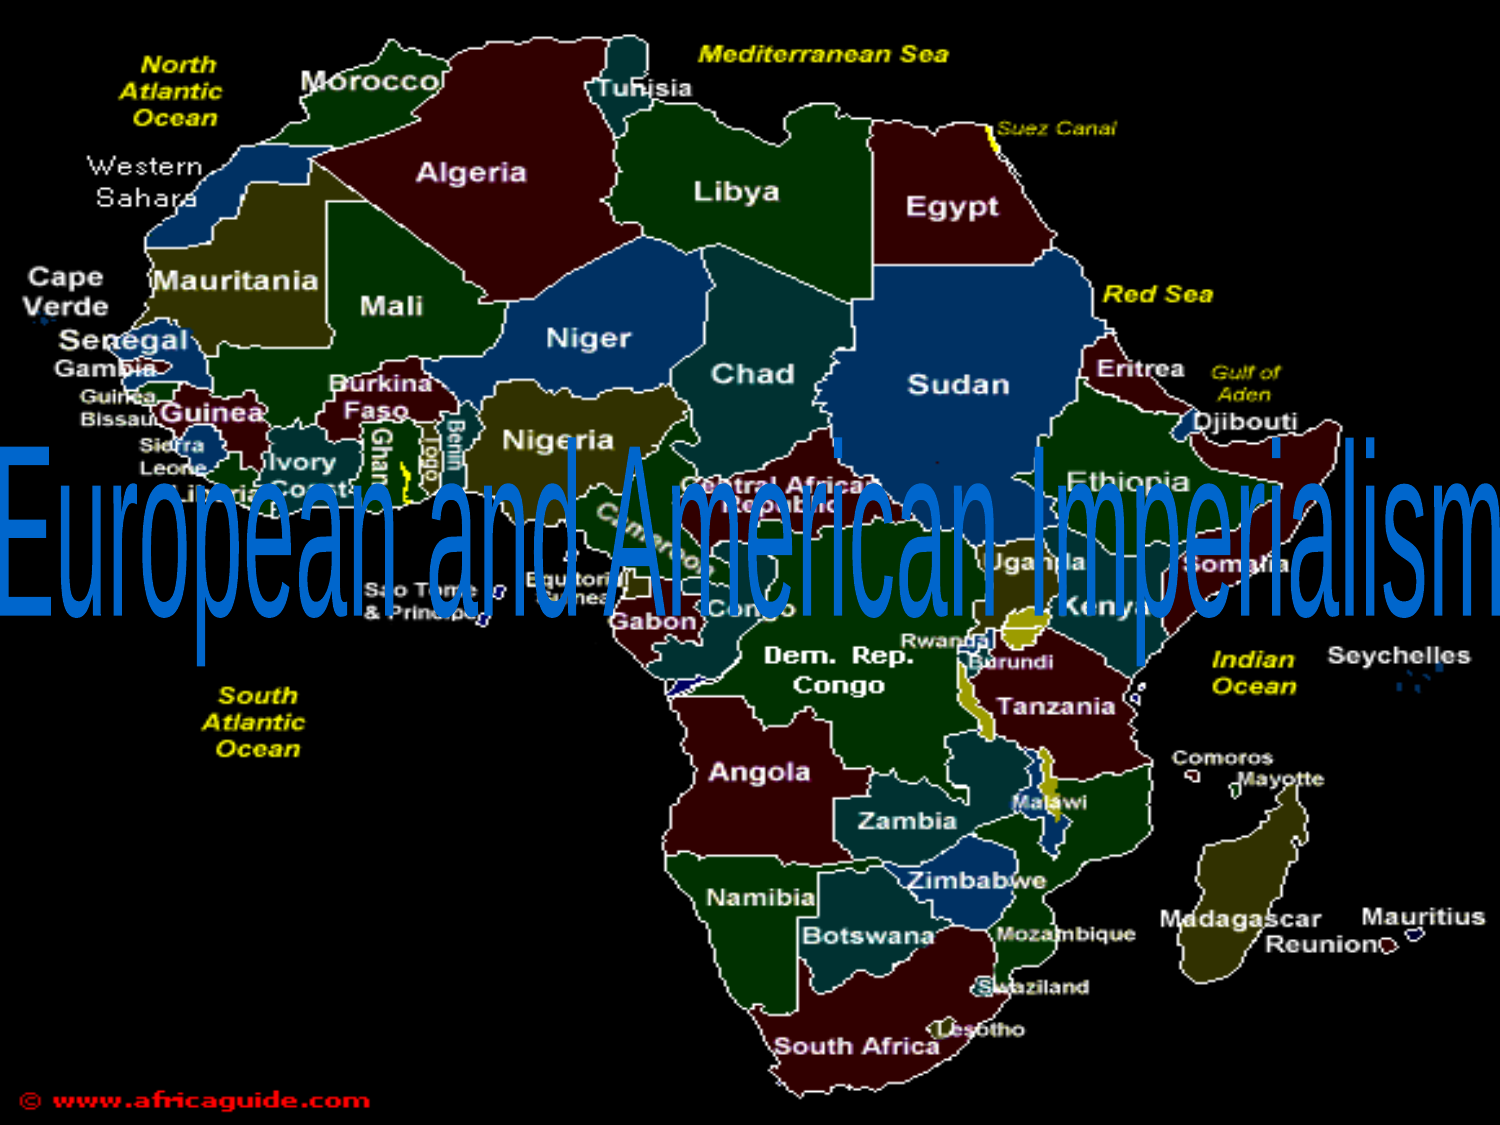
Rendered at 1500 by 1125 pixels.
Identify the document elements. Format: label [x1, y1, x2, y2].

picture [0, 0, 1500, 1125]
picture [0, 447, 50, 615]
title [112, 99, 1388, 288]
